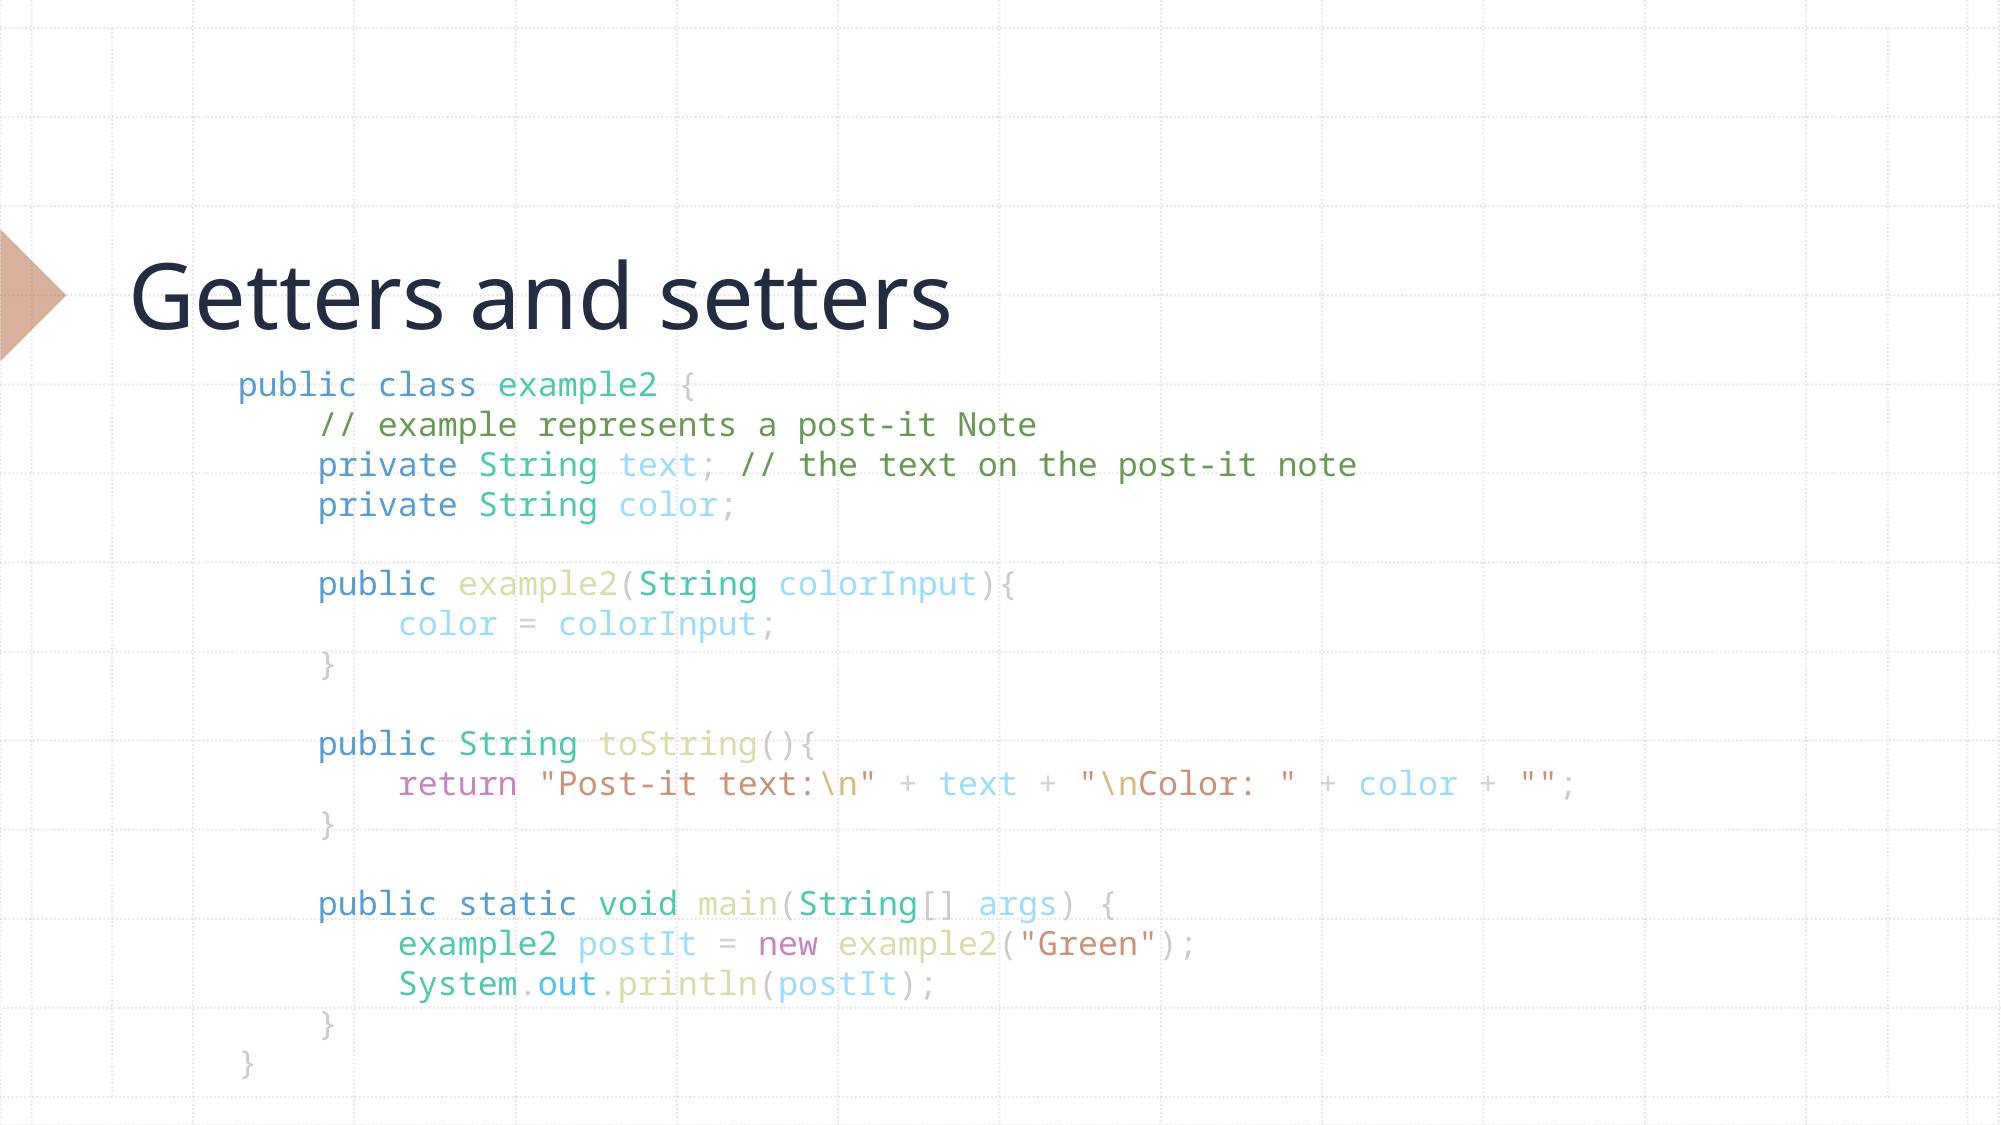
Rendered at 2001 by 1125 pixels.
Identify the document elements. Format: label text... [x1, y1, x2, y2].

title Getters and setters [113, 119, 1808, 356]
text_box public class example2 { // example represents a post-it Note private String text; // the text on the post-it note private String color; public example2(String colorInput){ color = colorInput; } public String toString(){ return "Post-it text:\n" + text + "\nColor: " + color + ""; } public static void main(String[] args) { example2 postIt = new example2("Green"); System.out.println(postIt); } } [223, 355, 2000, 1125]
